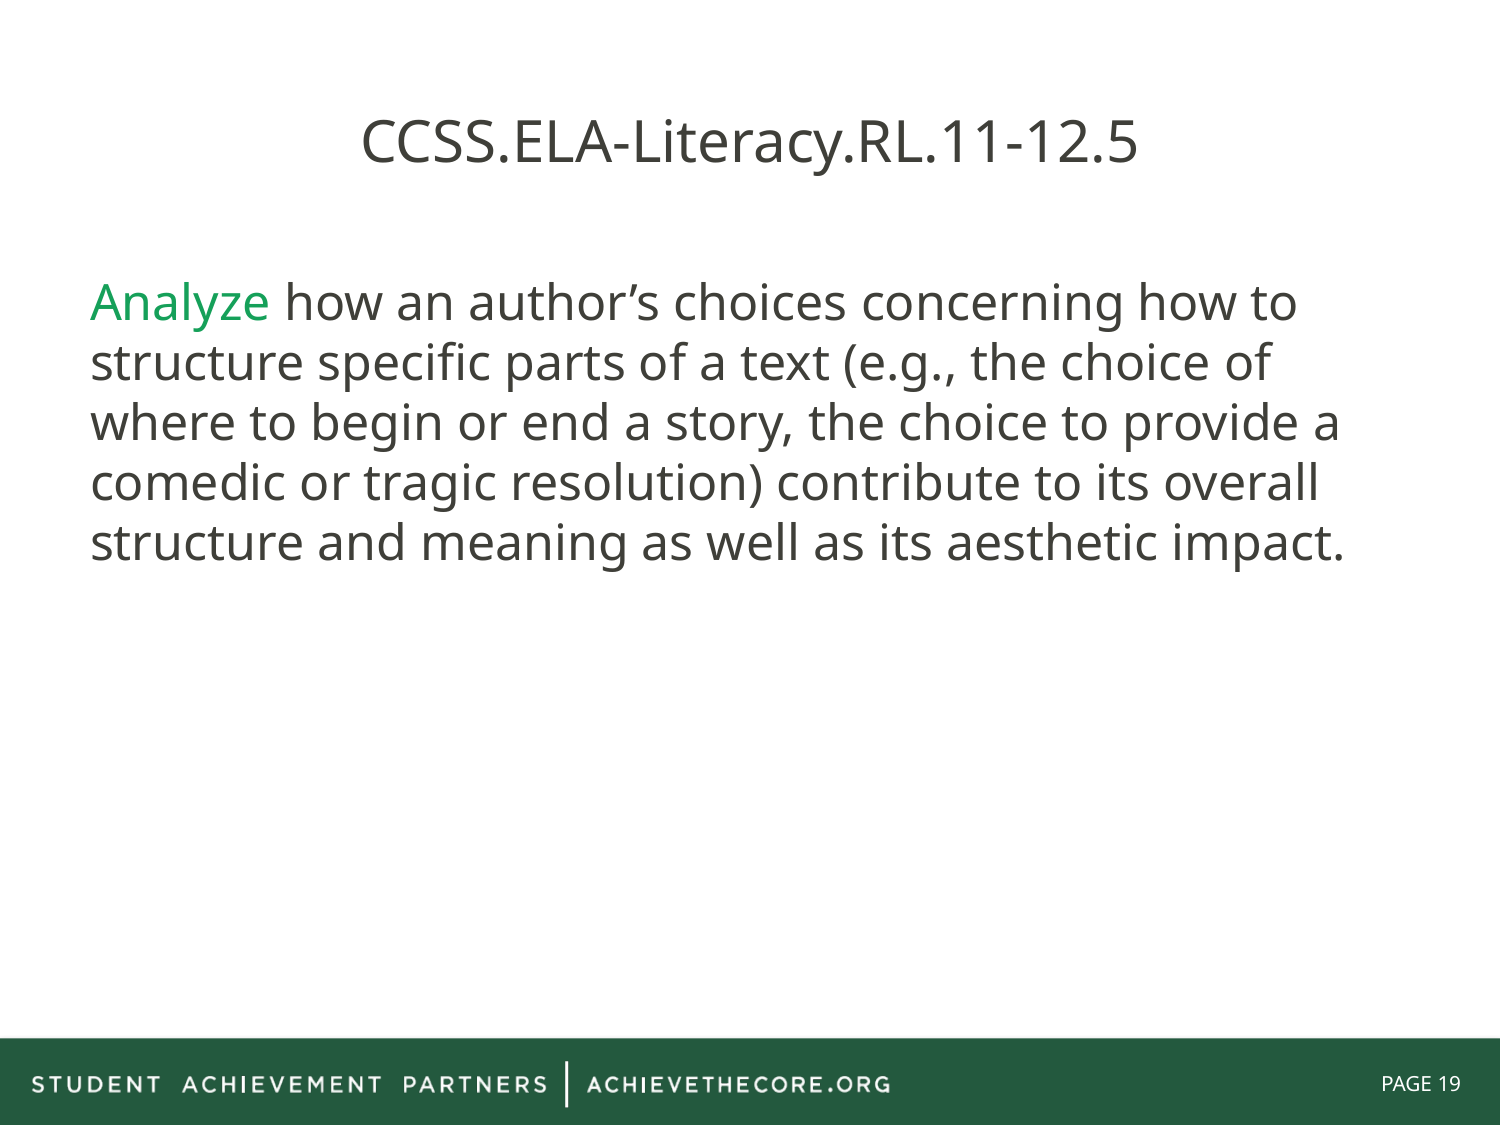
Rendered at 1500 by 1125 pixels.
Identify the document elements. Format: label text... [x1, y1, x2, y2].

list Analyze how an author’s choices concerning how to structure specific parts of a text (e.g., the choice of where to begin or end a story, the choice to provide a comedic or tragic resolution) contribute to its overall structure and meaning as well as its aesthetic impact. [75, 262, 1425, 1005]
title CCSS.ELA-Literacy.RL.11-12.5 [75, 45, 1425, 233]
